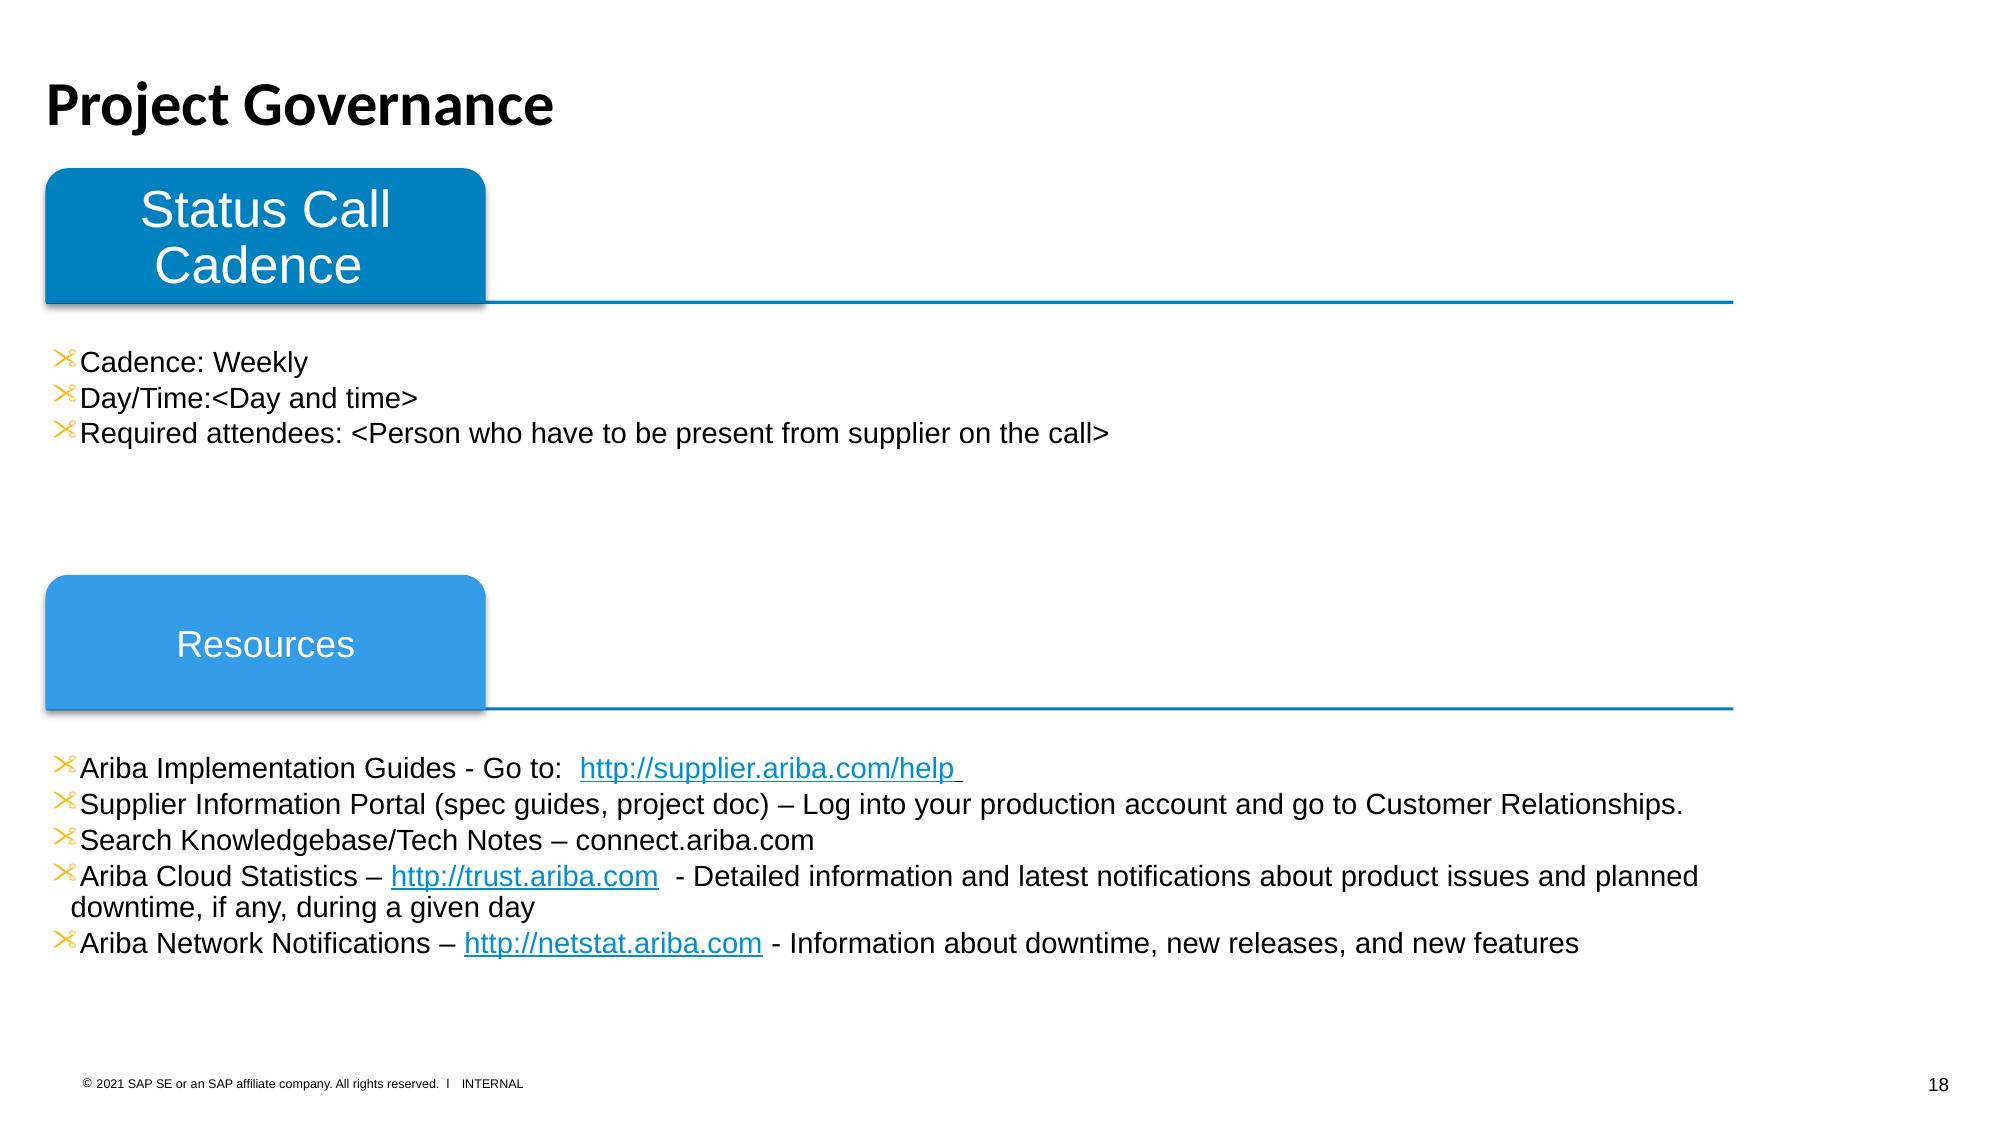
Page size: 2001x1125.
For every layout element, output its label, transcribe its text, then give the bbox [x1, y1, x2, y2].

title Project Governance [46, 63, 1906, 140]
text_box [45, 168, 1734, 976]
